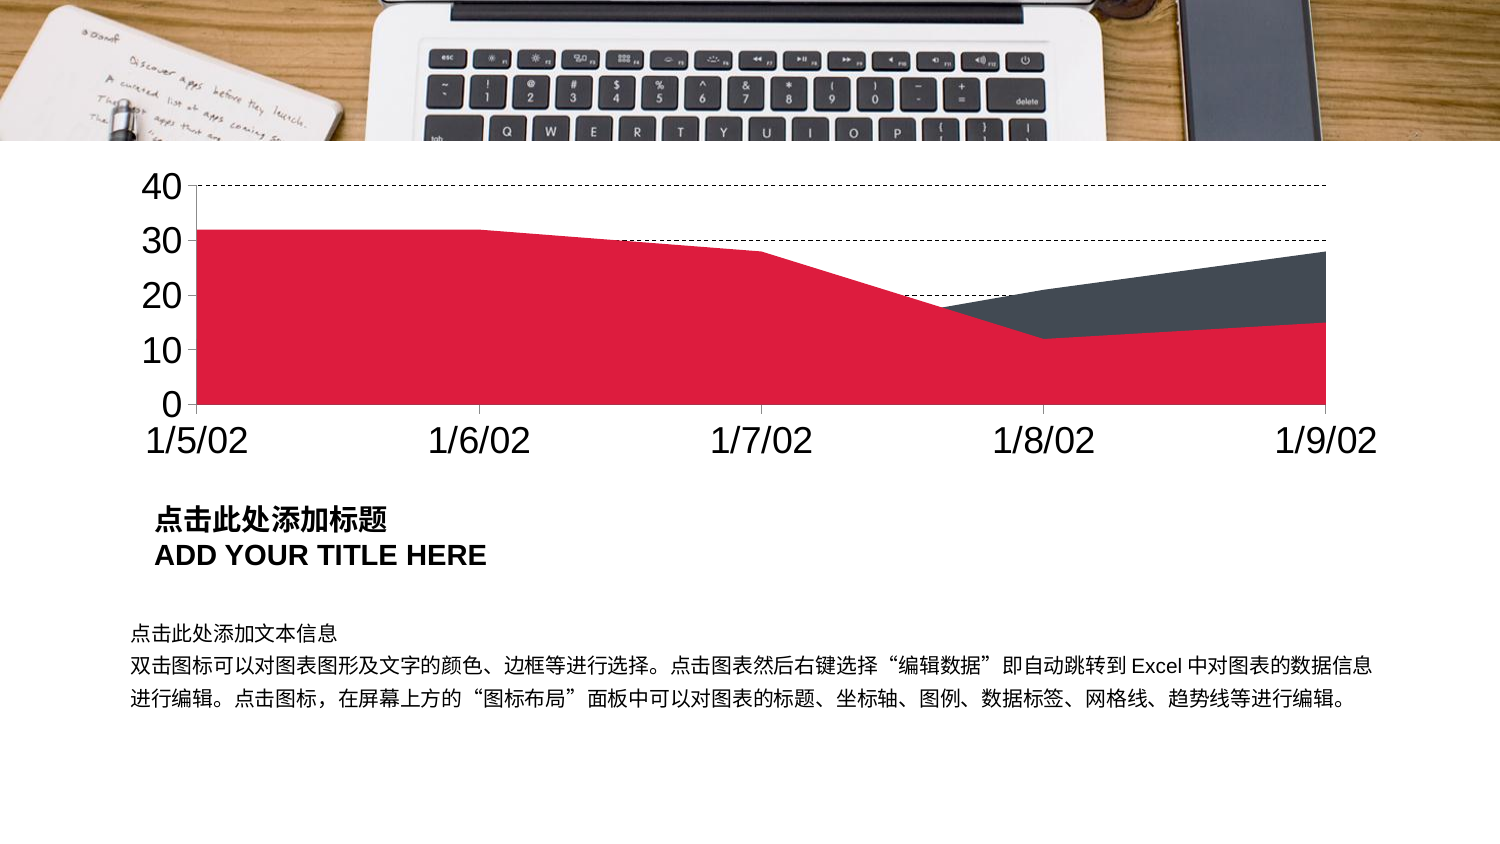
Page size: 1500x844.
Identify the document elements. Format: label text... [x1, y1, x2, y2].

text_box 点击此处添加文本信息 双击图标可以对图表图形及文字的颜色、边框等进行选择。点击图表然后右键选择“编辑数据”即自动跳转到Excel中对图表的数据信息进行编辑。点击图标，在屏幕上方的“图标布局”面板中可以对图表的标题、坐标轴、图例、数据标签、网格线、趋势线等进行编辑。 [115, 605, 1402, 718]
text_box 点击此处添加标题 ADD YOUR TITLE HERE [139, 493, 580, 579]
chart [115, 158, 1404, 468]
picture [0, 0, 1500, 141]
